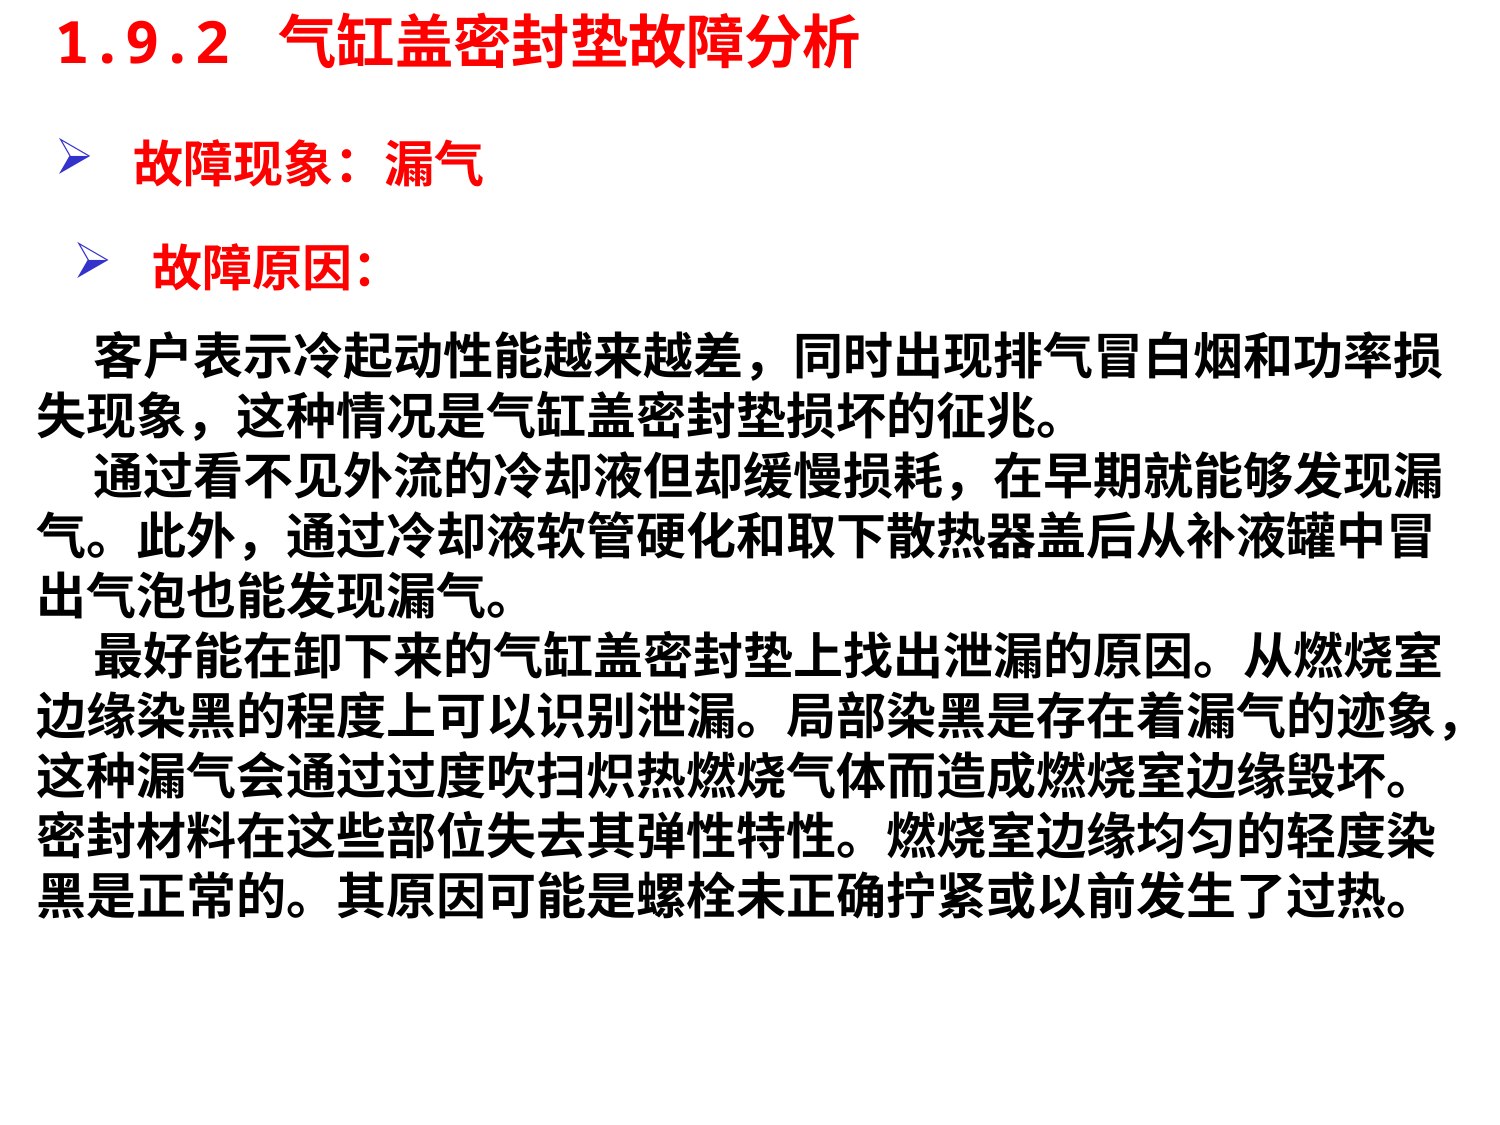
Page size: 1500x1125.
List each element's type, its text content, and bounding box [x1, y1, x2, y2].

text_box 客户表示冷起动性能越来越差，同时出现排气冒白烟和功率损失现象，这种情况是气缸盖密封垫损坏的征兆。 通过看不见外流的冷却液但却缓慢损耗，在早期就能够发现漏气。此外，通过冷却液软管硬化和取下散热器盖后从补液罐中冒出气泡也能发现漏气。 最好能在卸下来的气缸盖密封垫上找出泄漏的原因。从燃烧室边缘染黑的程度上可以识别泄漏。局部染黑是存在着漏气的迹象，这种漏气会通过过度吹扫炽热燃烧气体而造成燃烧室边缘毁坏。密封材料在这些部位失去其弹性特性。燃烧室边缘均匀的轻度染黑是正常的。其原因可能是螺栓未正确拧紧或以前发生了过热。 [21, 317, 1500, 933]
text_box 1.9.2 气缸盖密封垫故障分析 [54, 10, 1070, 78]
text_box 故障现象：漏气 [54, 120, 841, 198]
text_box 故障原因： [73, 224, 859, 302]
